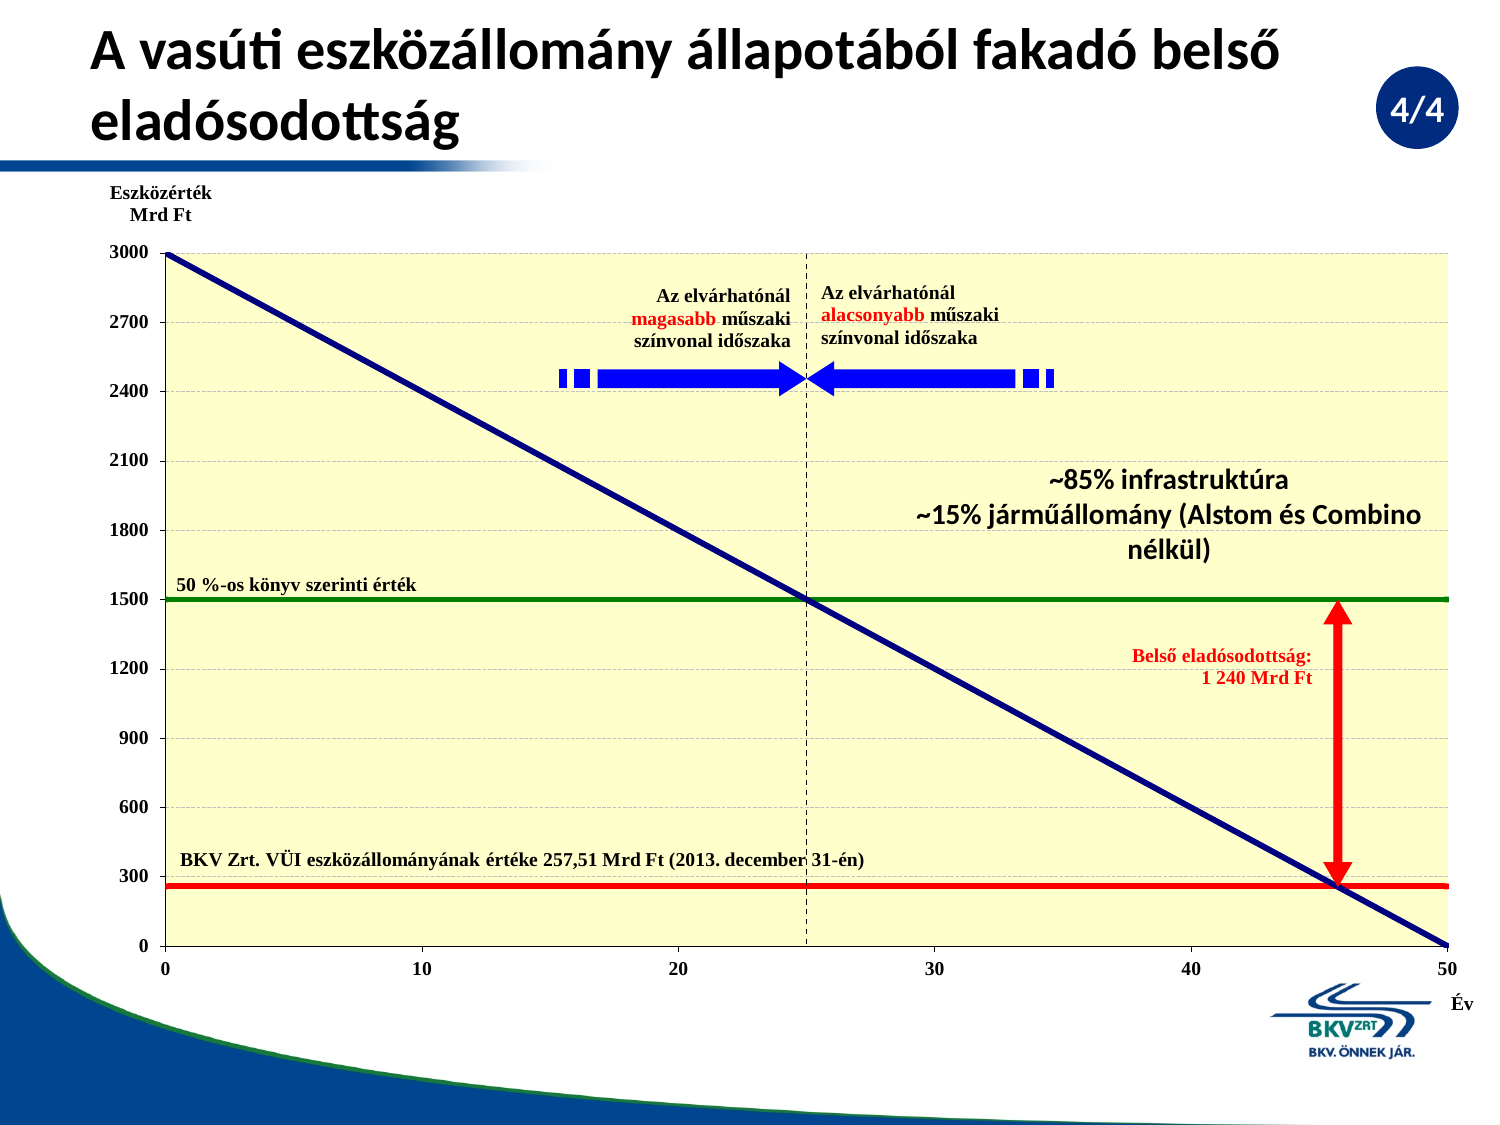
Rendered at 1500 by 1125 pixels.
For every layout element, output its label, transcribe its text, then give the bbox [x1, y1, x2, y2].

text_box 4/4 [1373, 64, 1461, 152]
picture [0, 137, 1480, 1125]
title A vasúti eszközállomány állapotából fakadó belső eladósodottság [75, 4, 1426, 176]
